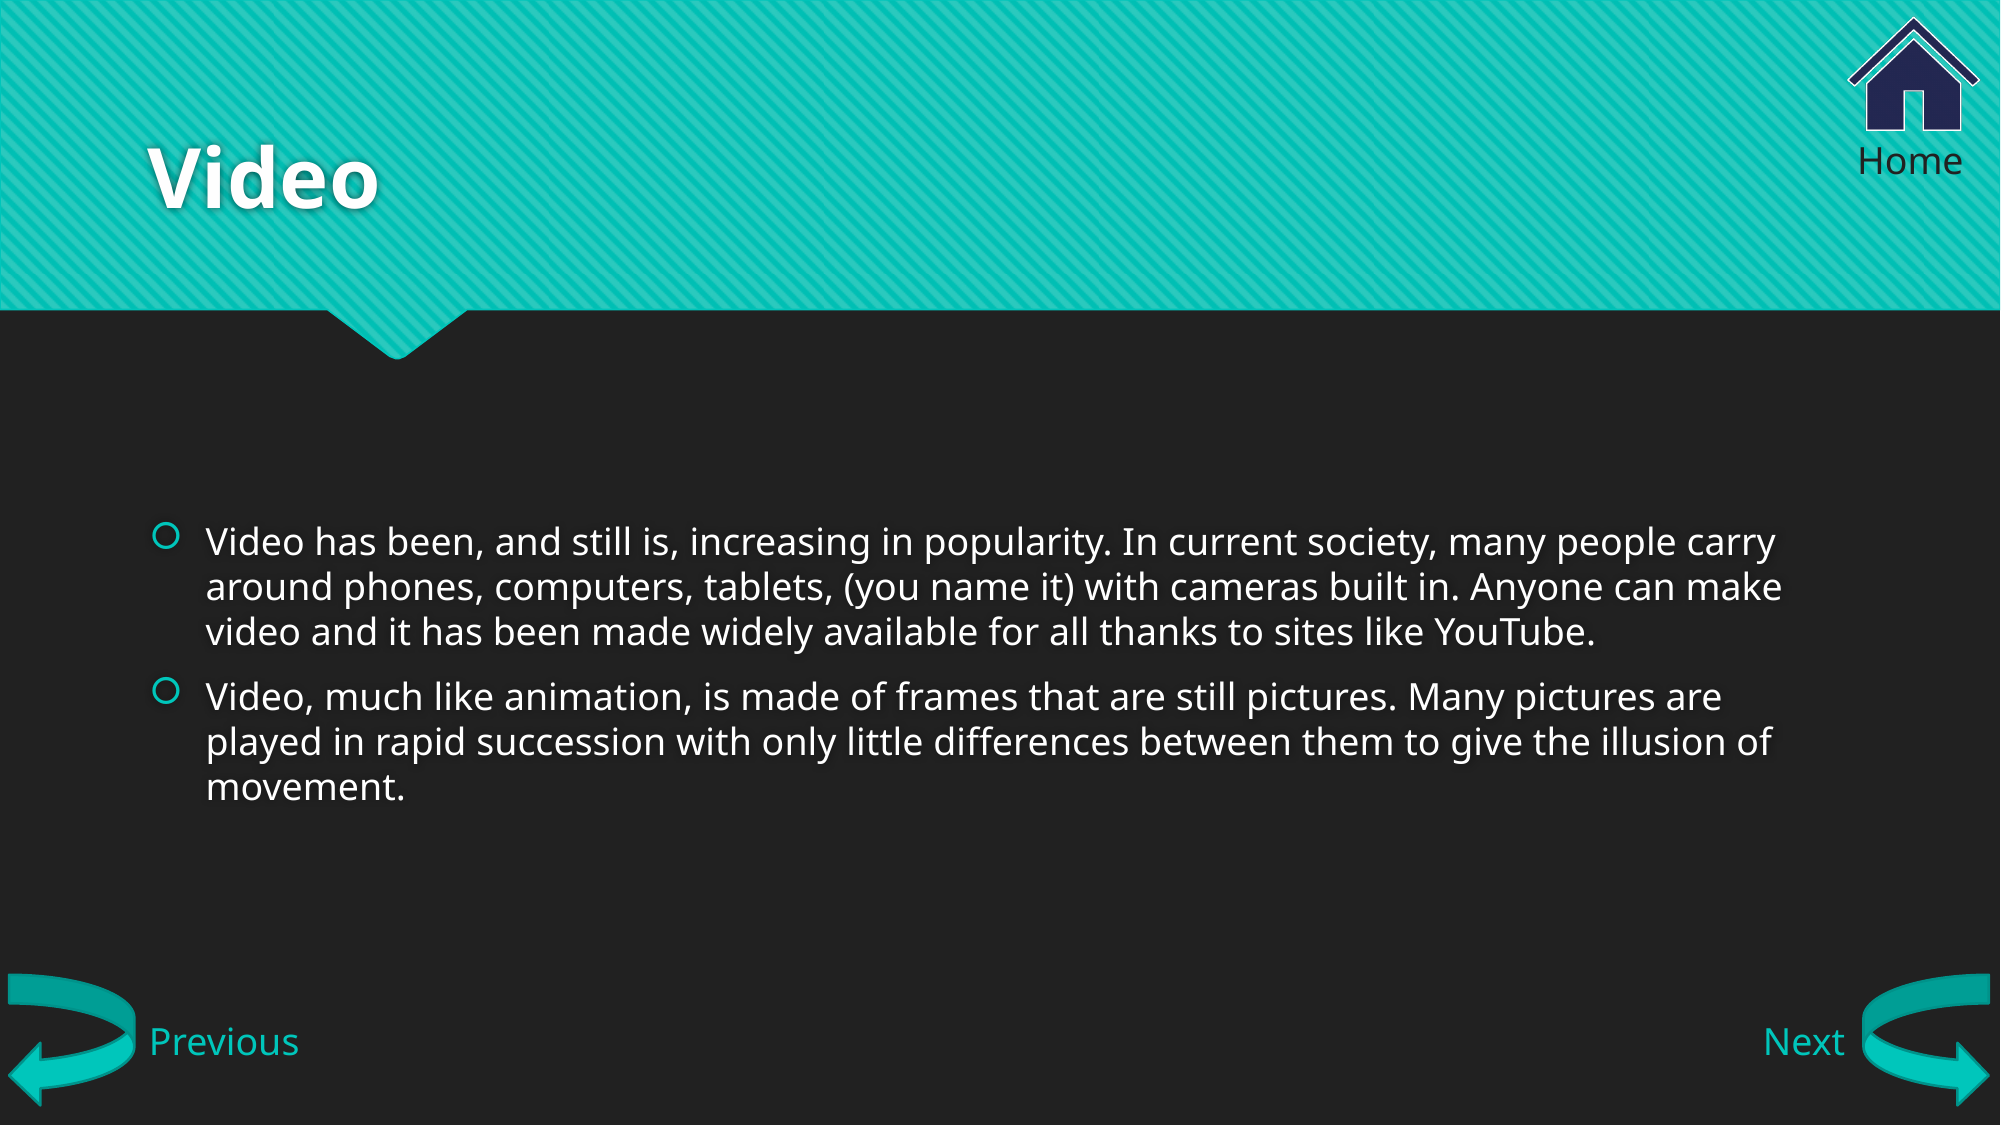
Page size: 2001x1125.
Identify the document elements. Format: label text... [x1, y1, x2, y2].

picture [1838, 0, 1989, 149]
list Video has been, and still is, increasing in popularity. In current society, many people carry around phones, computers, tablets, (you name it) with cameras built in. Anyone can make video and it has been made widely available for all thanks to sites like YouTube. Video, much like animation, is made of frames that are still pictures. Many pictures are played in rapid succession with only little differences between them to give the illusion of movement. [134, 364, 1866, 962]
text_box [7, 973, 134, 1107]
text_box [1864, 973, 1991, 1107]
text_box Next [1748, 1010, 1864, 1071]
title Video [132, 73, 1868, 233]
text_box Previous [134, 1010, 322, 1071]
text_box Home [1842, 149, 1985, 190]
